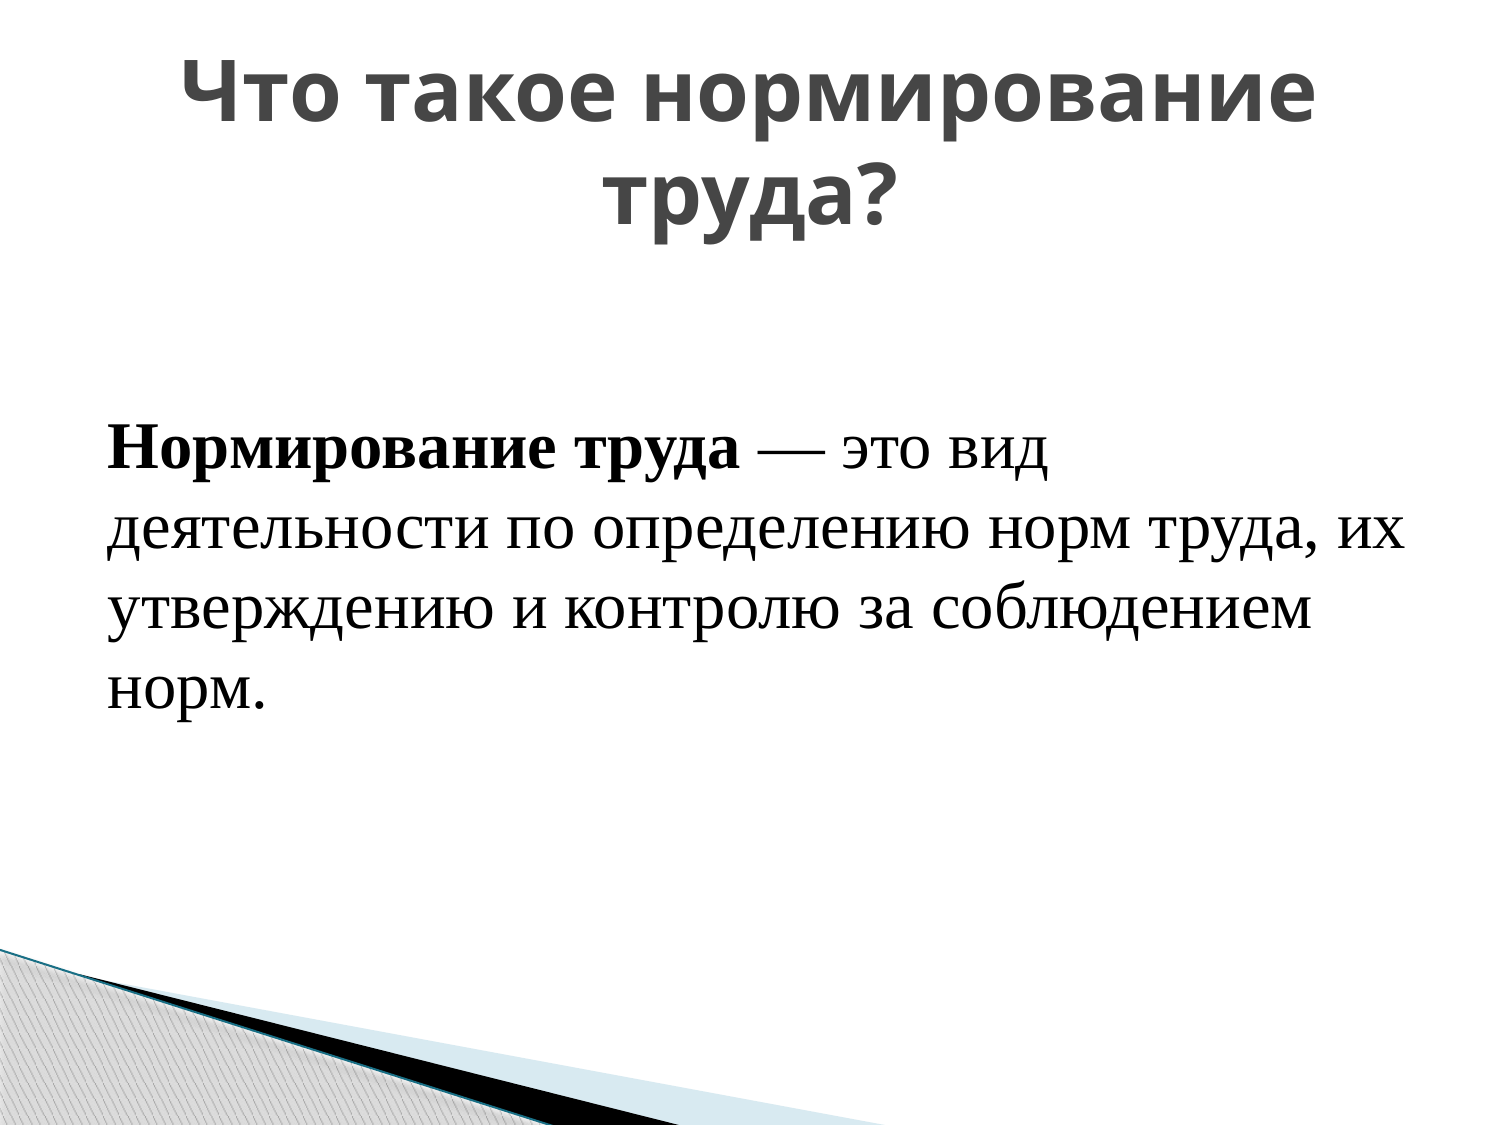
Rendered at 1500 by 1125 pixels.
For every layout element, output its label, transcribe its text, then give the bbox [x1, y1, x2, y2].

list Нормирование труда — это вид деятельности по определению норм труда, их утверждению и контролю за соблюдением норм. [75, 243, 1425, 986]
title Что такое нормирование труда? [75, 45, 1425, 233]
